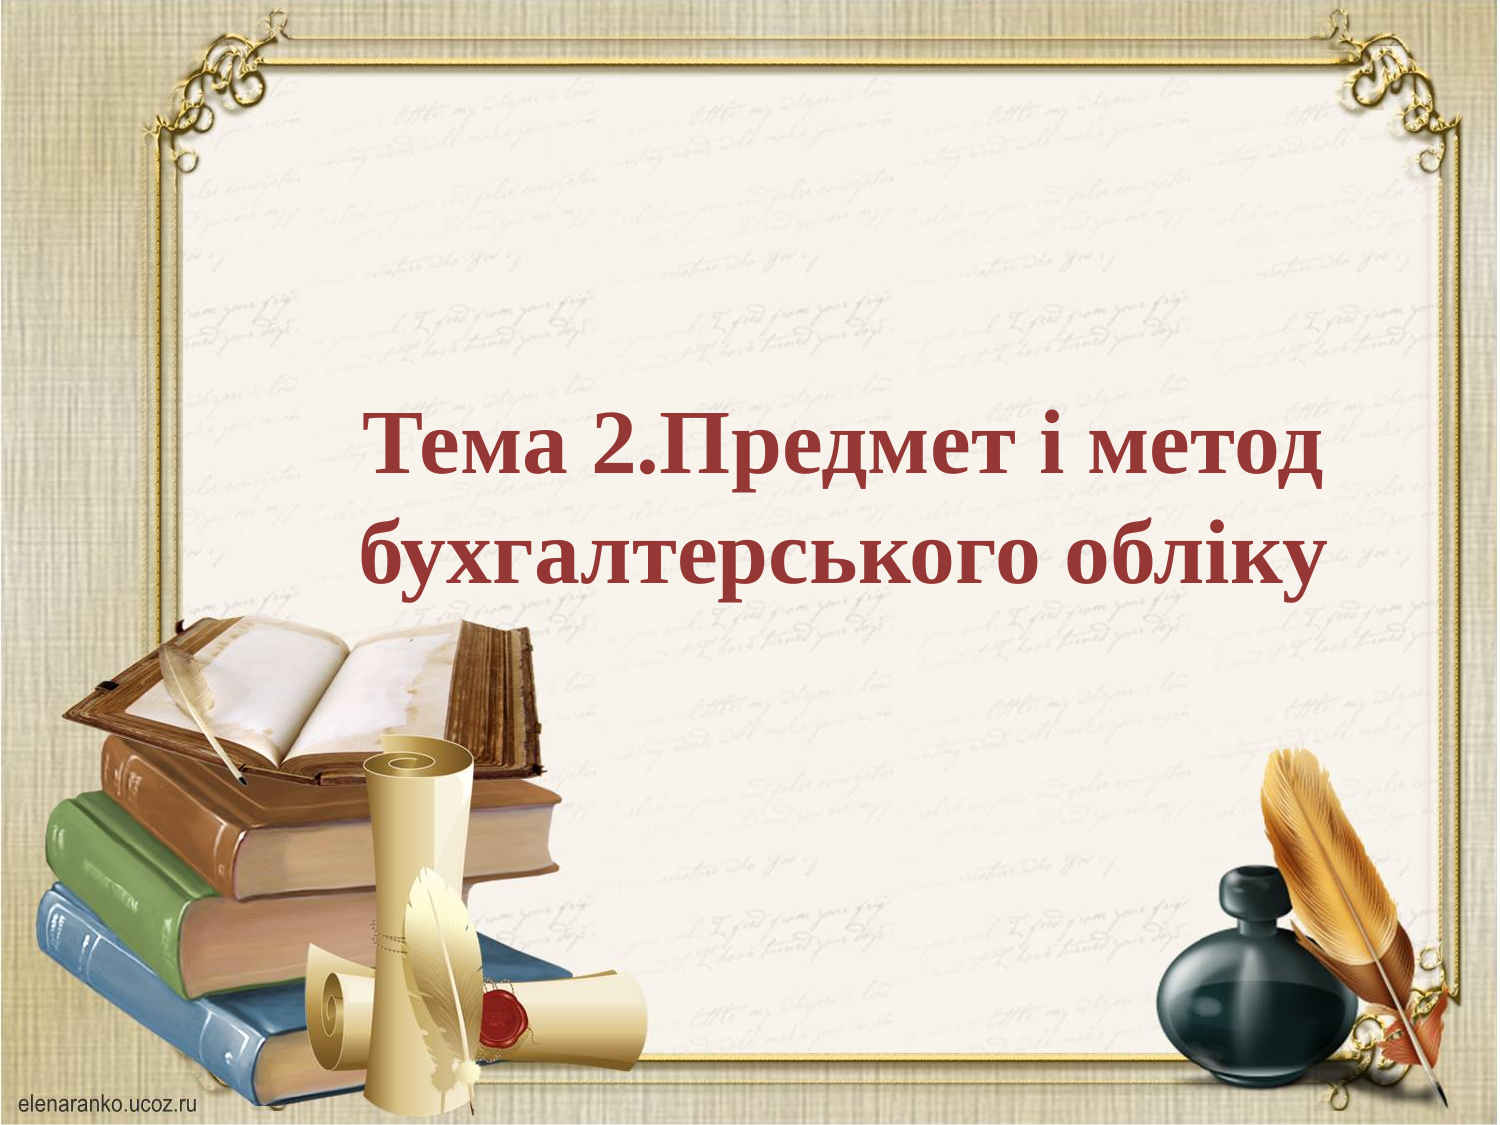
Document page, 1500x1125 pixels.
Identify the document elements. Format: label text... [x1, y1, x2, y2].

text_box Тема 2.Предмет і метод бухгалтерського обліку [281, 374, 1407, 610]
picture [0, 0, 1500, 1125]
